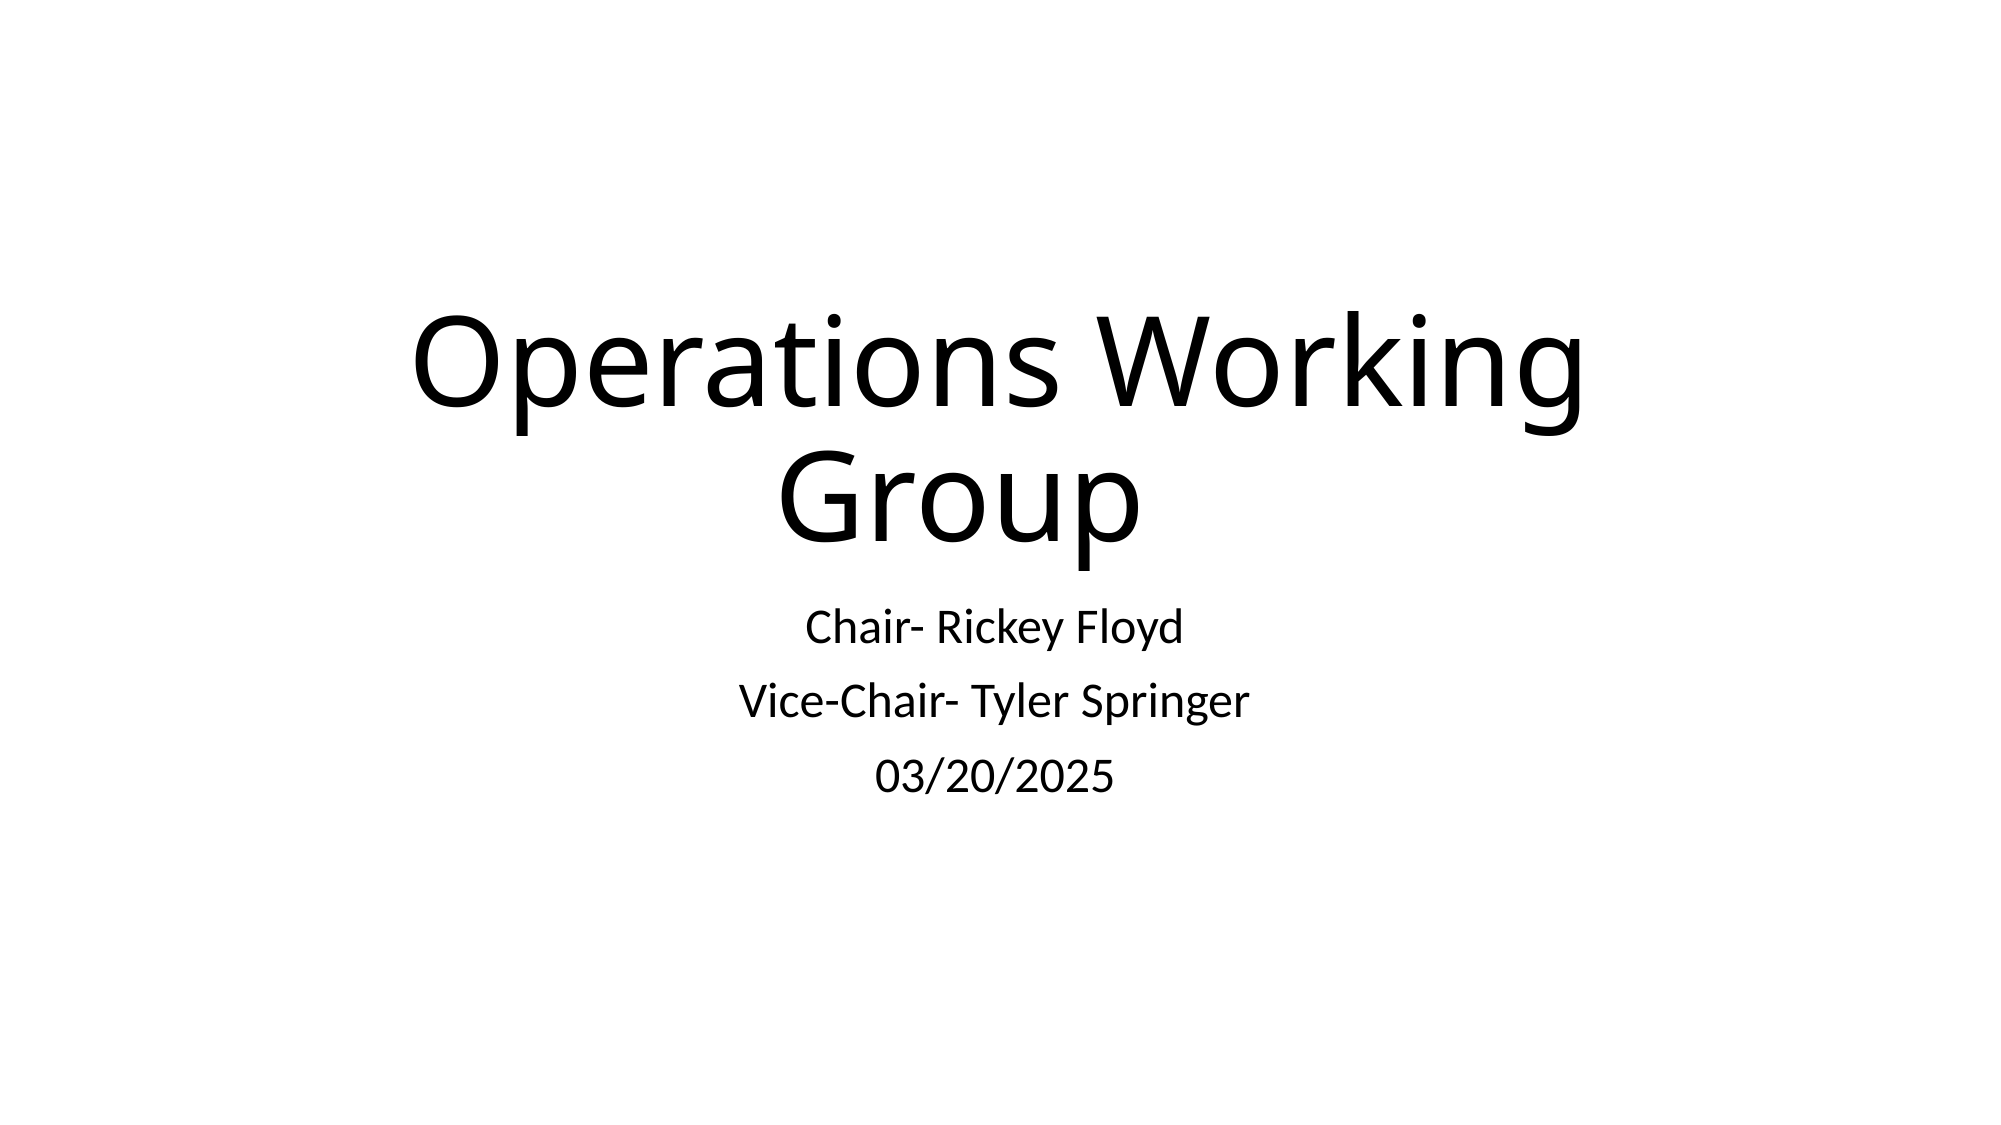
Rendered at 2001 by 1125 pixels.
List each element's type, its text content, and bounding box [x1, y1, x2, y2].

subtitle Chair- Rickey Floyd Vice-Chair- Tyler Springer 03/20/2025 [245, 592, 1746, 865]
title Operations Working Group [249, 184, 1750, 576]
